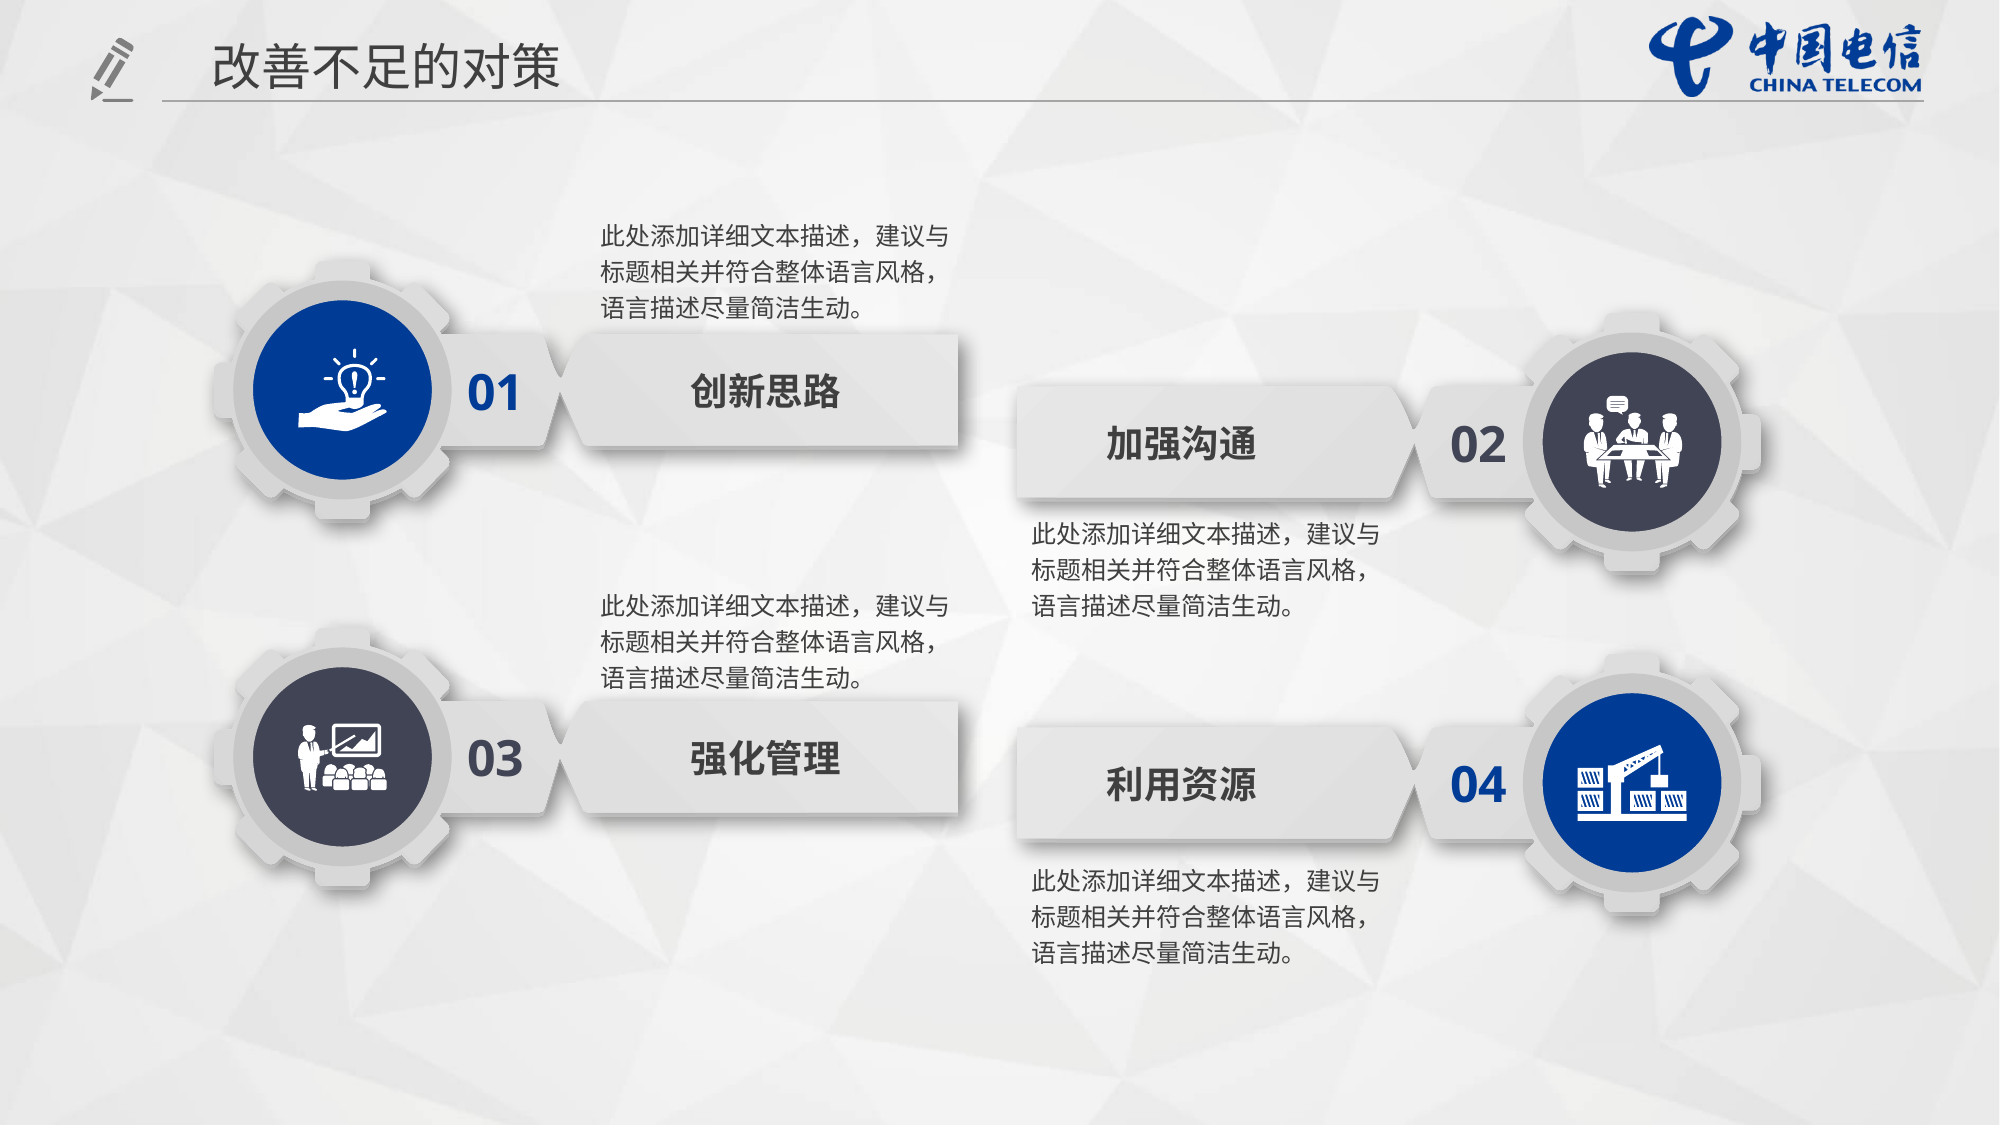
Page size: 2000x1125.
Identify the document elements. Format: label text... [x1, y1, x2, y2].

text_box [1016, 312, 1761, 628]
text_box [110, 45, 130, 59]
text_box [90, 86, 104, 101]
text_box [102, 98, 134, 102]
text_box [115, 37, 134, 52]
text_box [213, 577, 973, 890]
picture [0, 0, 2000, 1125]
text_box [104, 59, 126, 89]
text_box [1016, 653, 1761, 975]
text_box 改善不足的对策 [196, 28, 577, 100]
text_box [213, 207, 973, 524]
text_box [93, 52, 115, 82]
